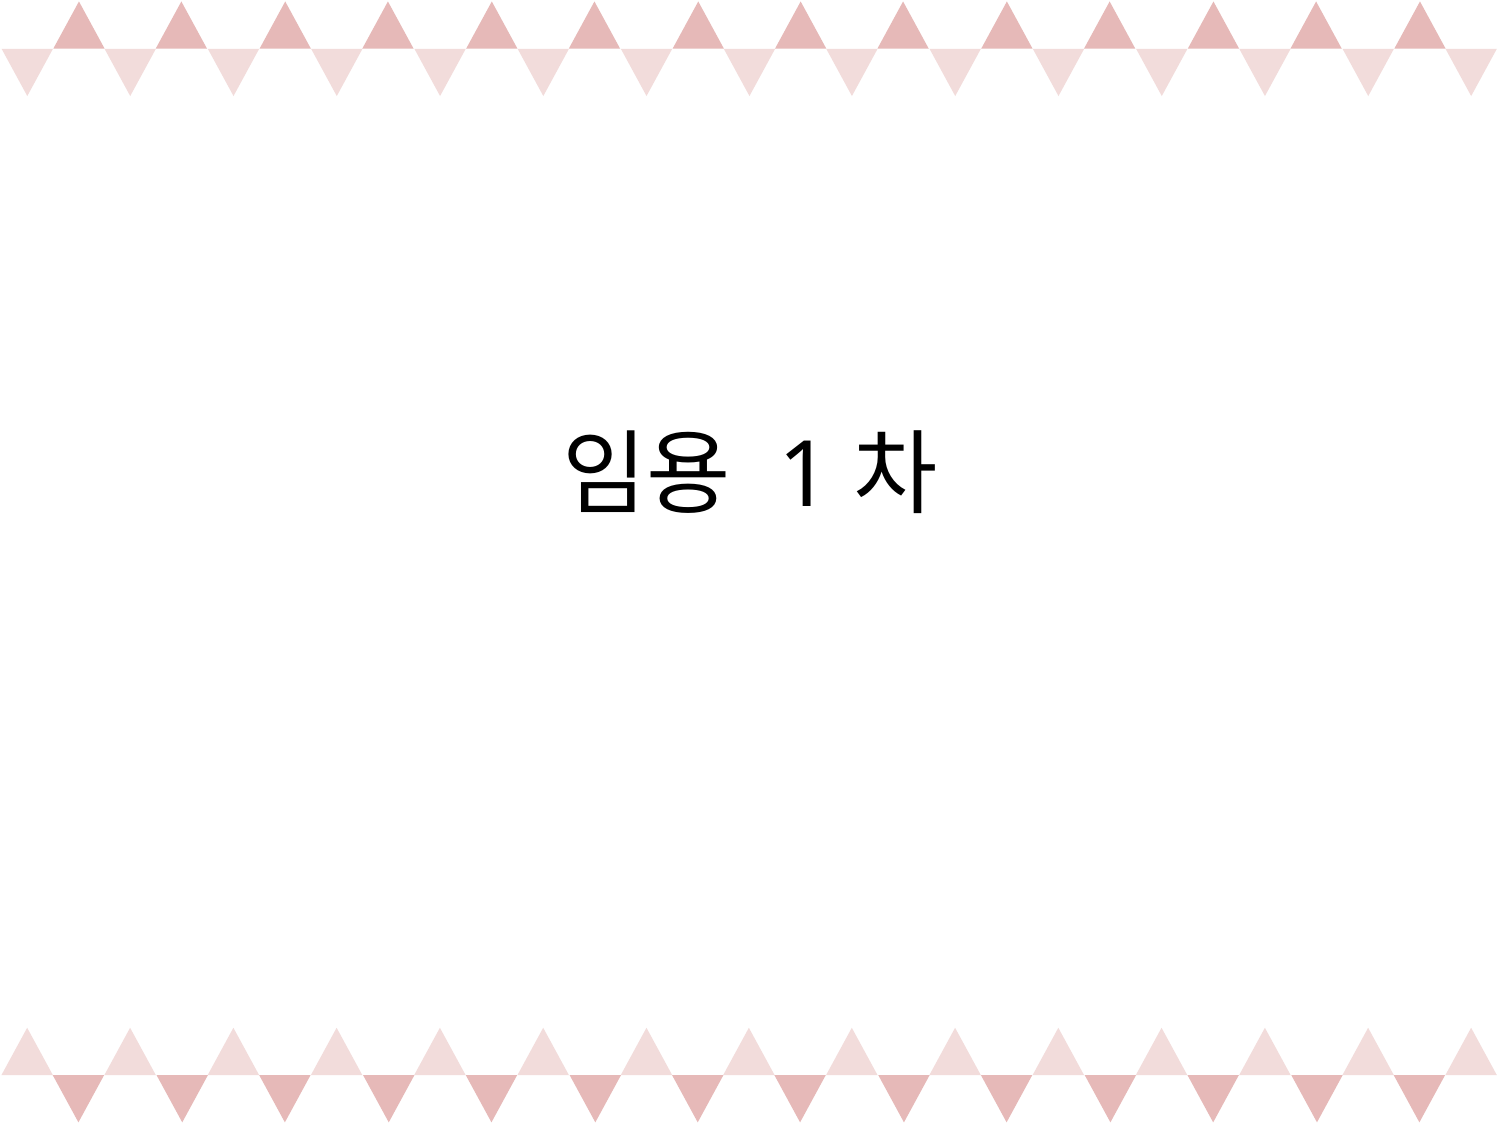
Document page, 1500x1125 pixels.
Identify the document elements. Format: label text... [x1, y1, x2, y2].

title 임용 1차 [112, 349, 1388, 591]
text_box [1, 1, 1498, 97]
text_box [1, 1027, 1498, 1123]
